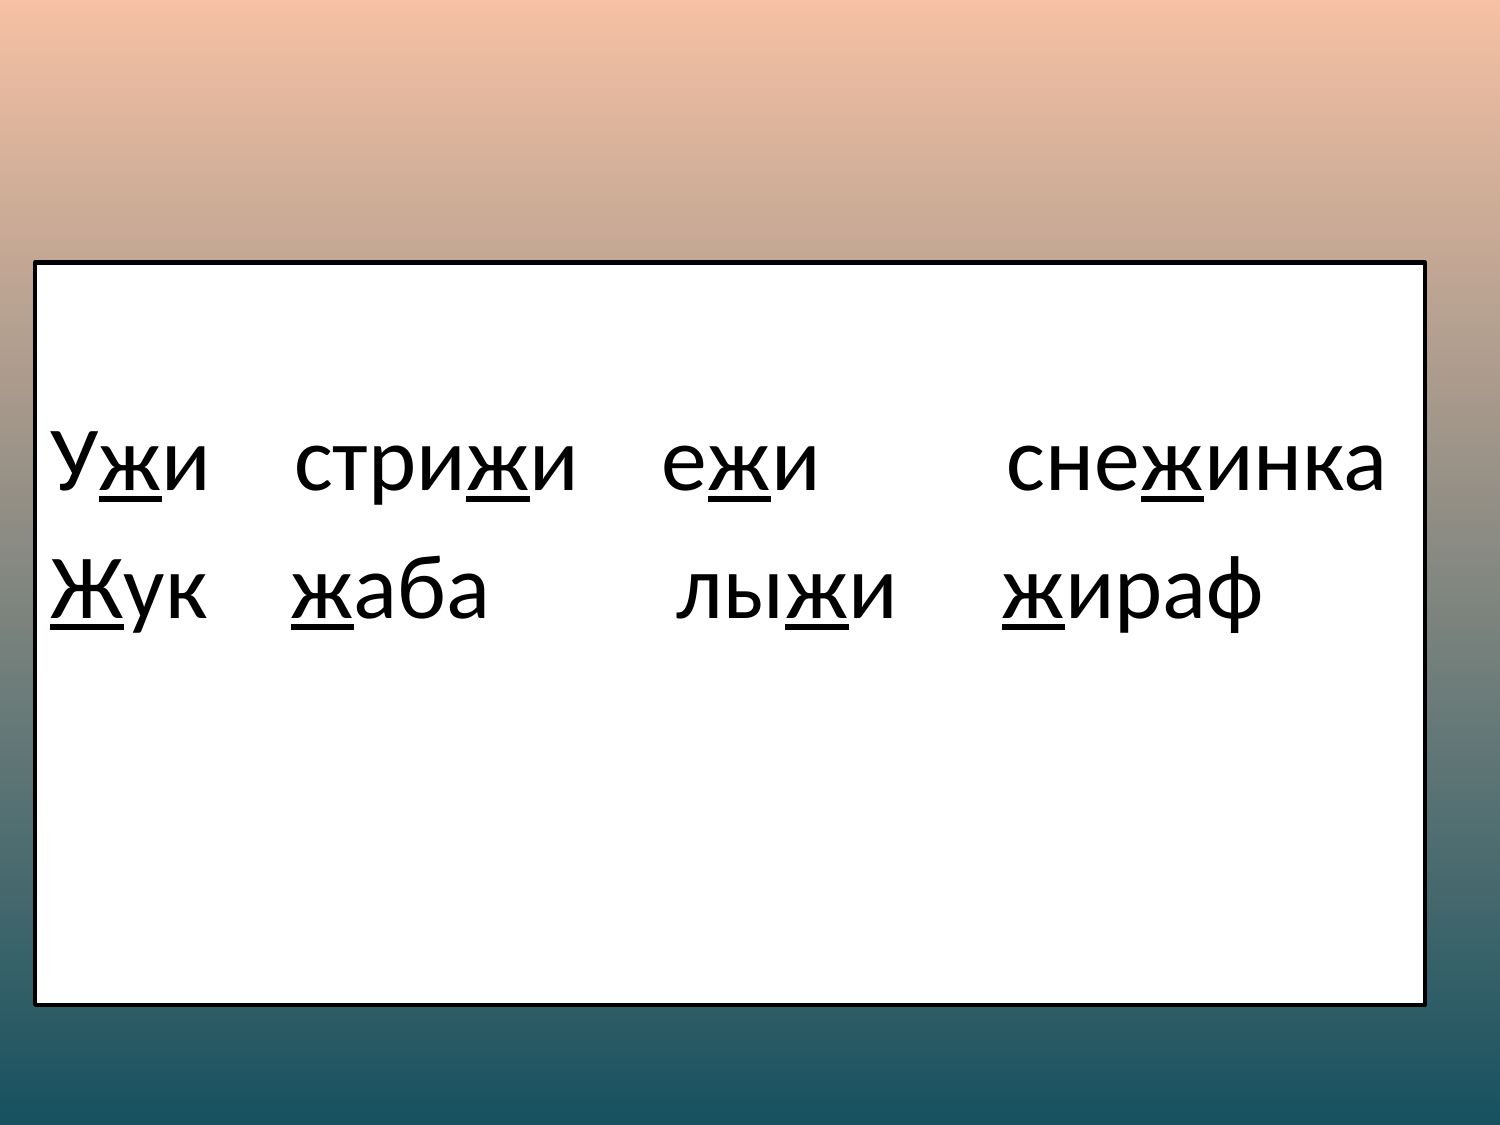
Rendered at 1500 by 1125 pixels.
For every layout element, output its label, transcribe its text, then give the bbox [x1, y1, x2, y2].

list Ужи стрижи ежи снежинка Жук жаба лыжи жираф [33, 260, 1427, 1007]
